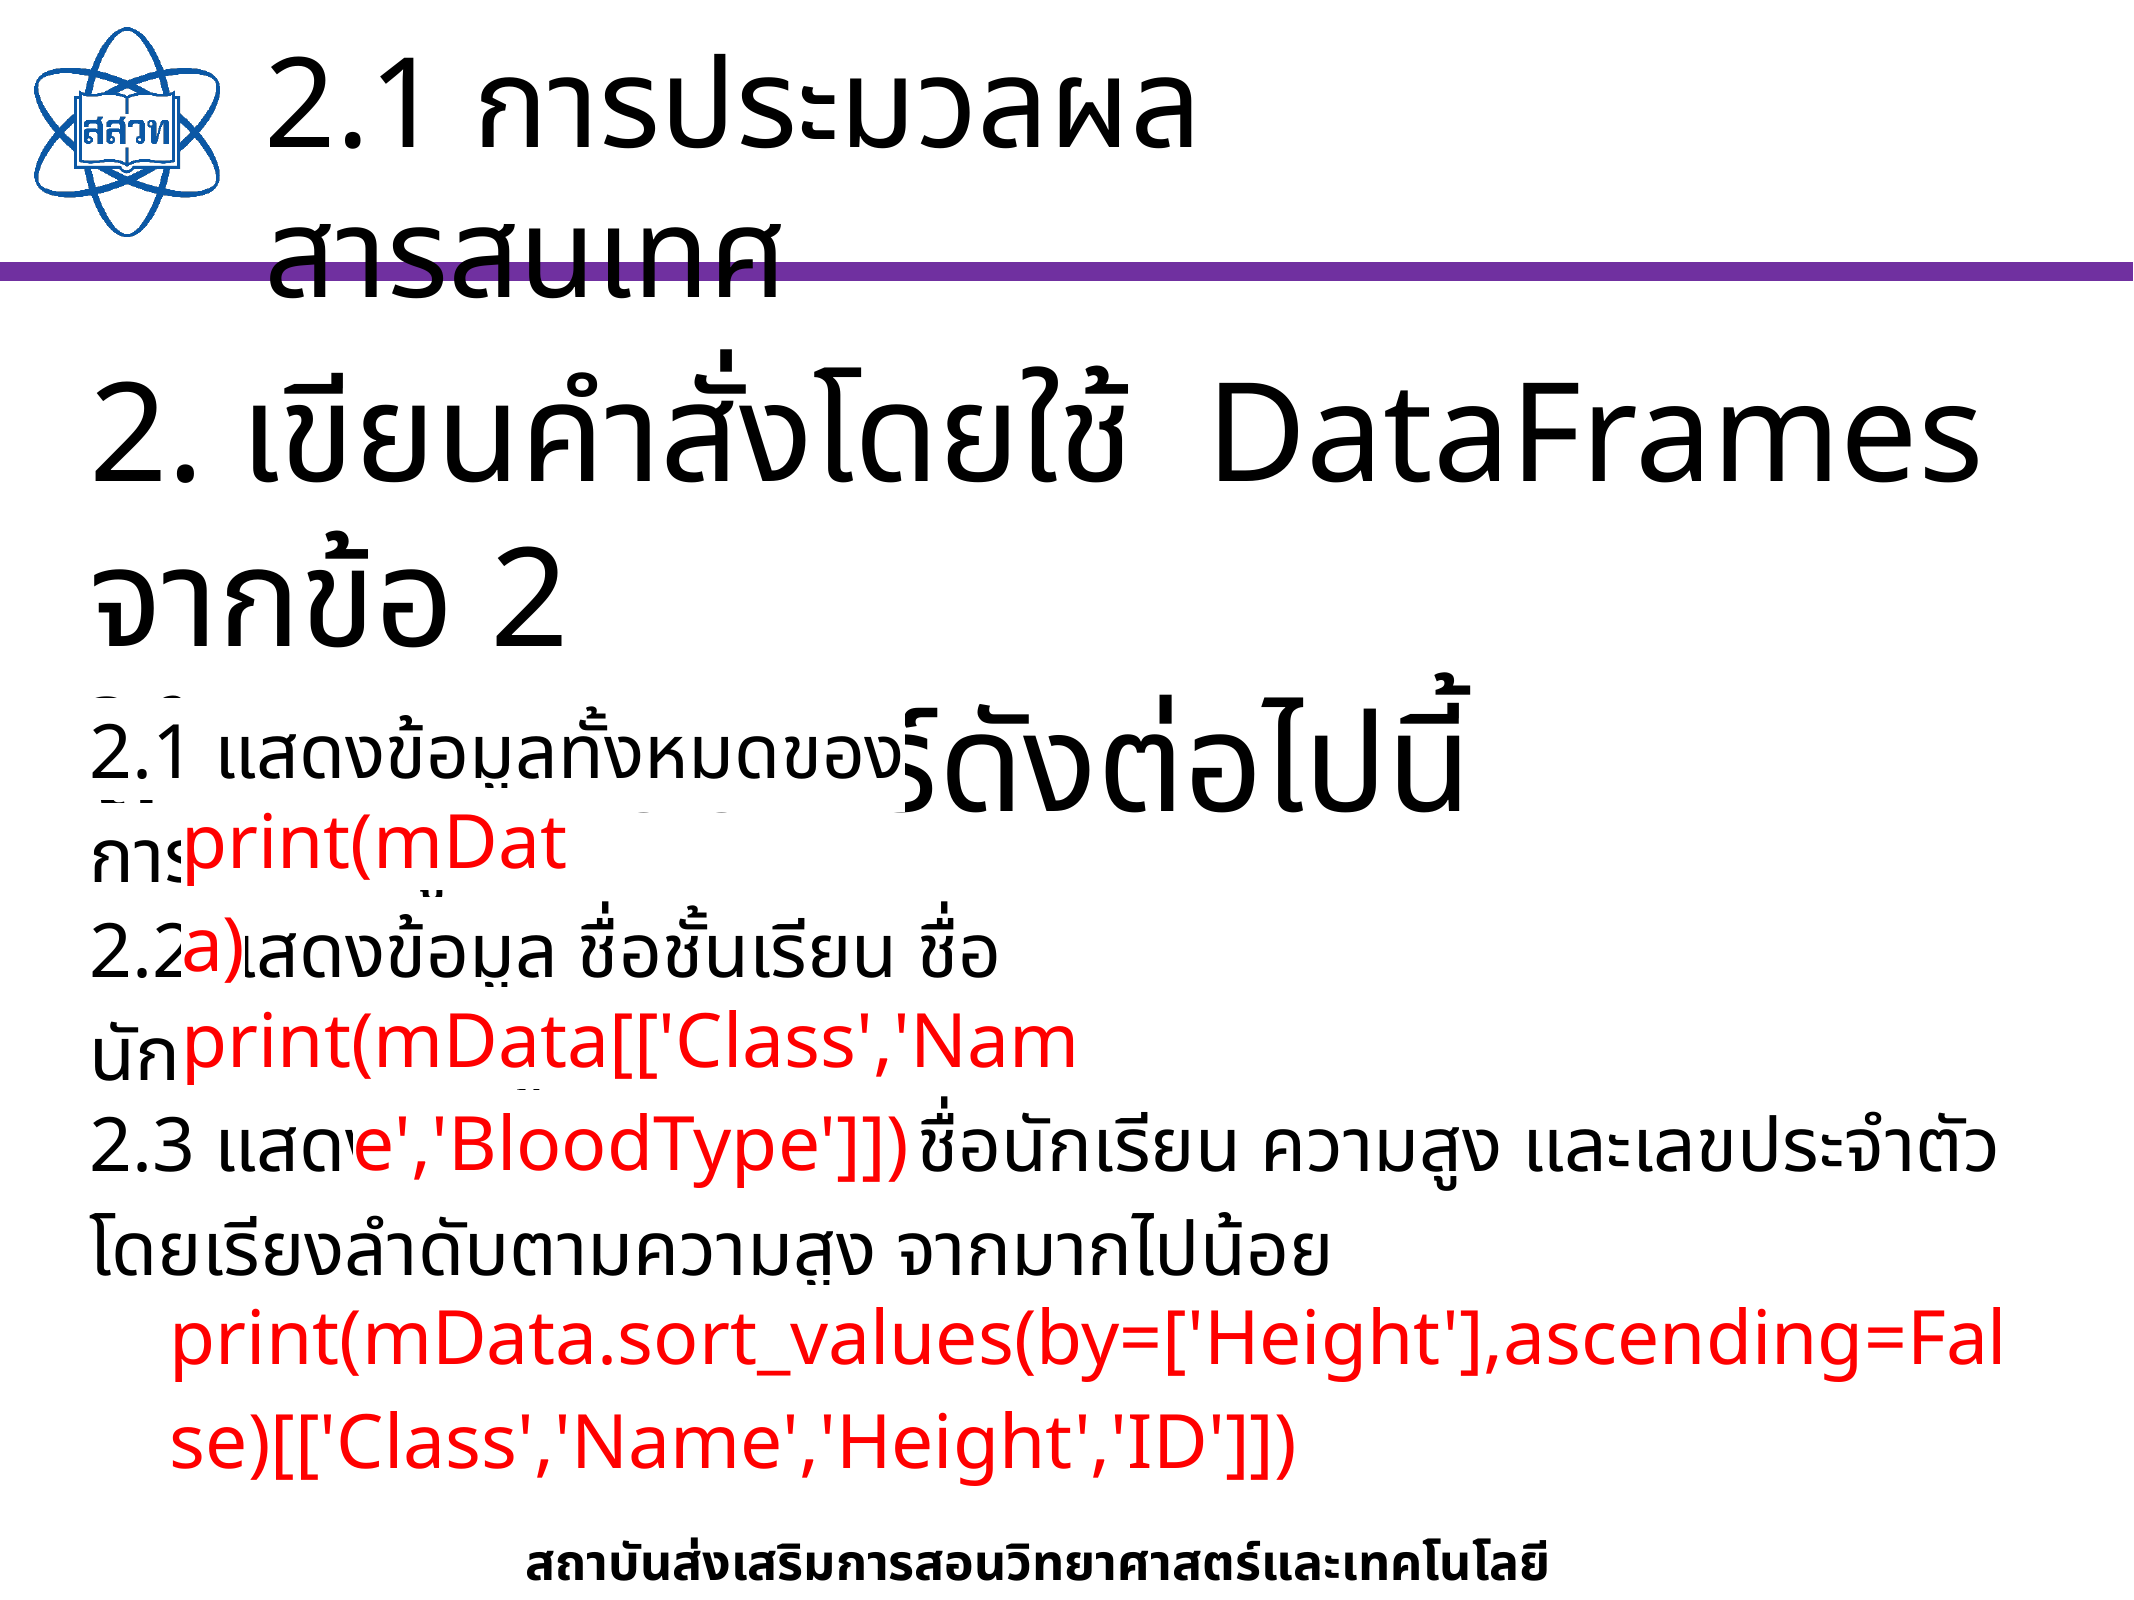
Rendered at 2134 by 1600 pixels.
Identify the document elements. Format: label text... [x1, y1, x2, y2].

text_box 2.1 แสดงข้อมูลทั้งหมดของการรวมข้อมูล [74, 682, 999, 803]
text_box 2.1 การประมวลผลสารสนเทศ [256, 88, 1347, 257]
text_box สถาบันส่งเสริมการสอนวิทยาศาสตร์และเทคโนโลยี [74, 1522, 2002, 1589]
text_box 2.2 แสดงข้อมูล ชื่อชั้นเรียน ชื่อนักเรียน และหมู่เลือด [74, 881, 1234, 1001]
text_box 2. เขียนคำสั่งโดยใช้ DataFrames จากข้อ 2 ให้แสดงผลลัพธ์ดังต่อไปนี้ [74, 336, 2134, 685]
text_box 2.3 แสดงข้อมูล ชื่อชั้นเรียน ชื่อนักเรียน ความสูง และเลขประจำตัว โดยเรียงลำดับตามความสูง จากมากไปน้อย [74, 1075, 2134, 1300]
text_box print(mData) [166, 772, 608, 892]
picture [33, 27, 220, 237]
text_box print(mData[['Class','Name','BloodType']]) [161, 971, 1100, 1091]
text_box print(mData.sort_values(by=['Height'],ascending=False)[['Class','Name','Height','ID']]) [154, 1268, 2058, 1389]
